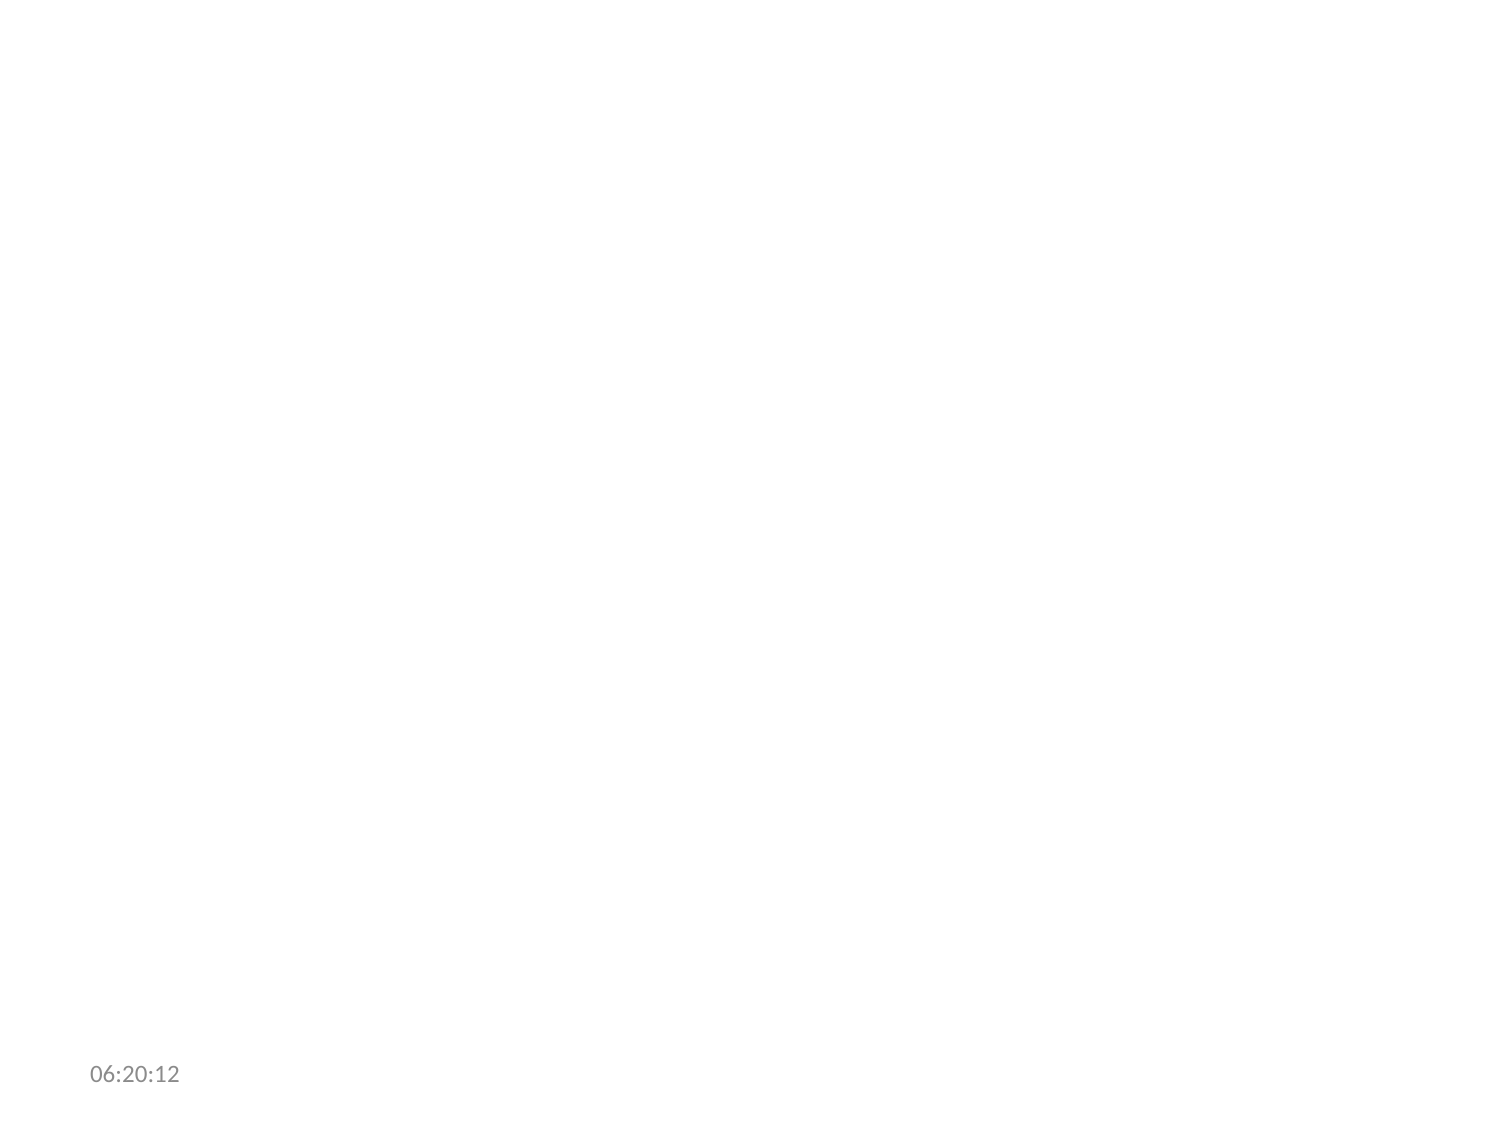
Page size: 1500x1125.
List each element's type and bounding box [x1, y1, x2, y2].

slide_number [75, 1042, 425, 1103]
